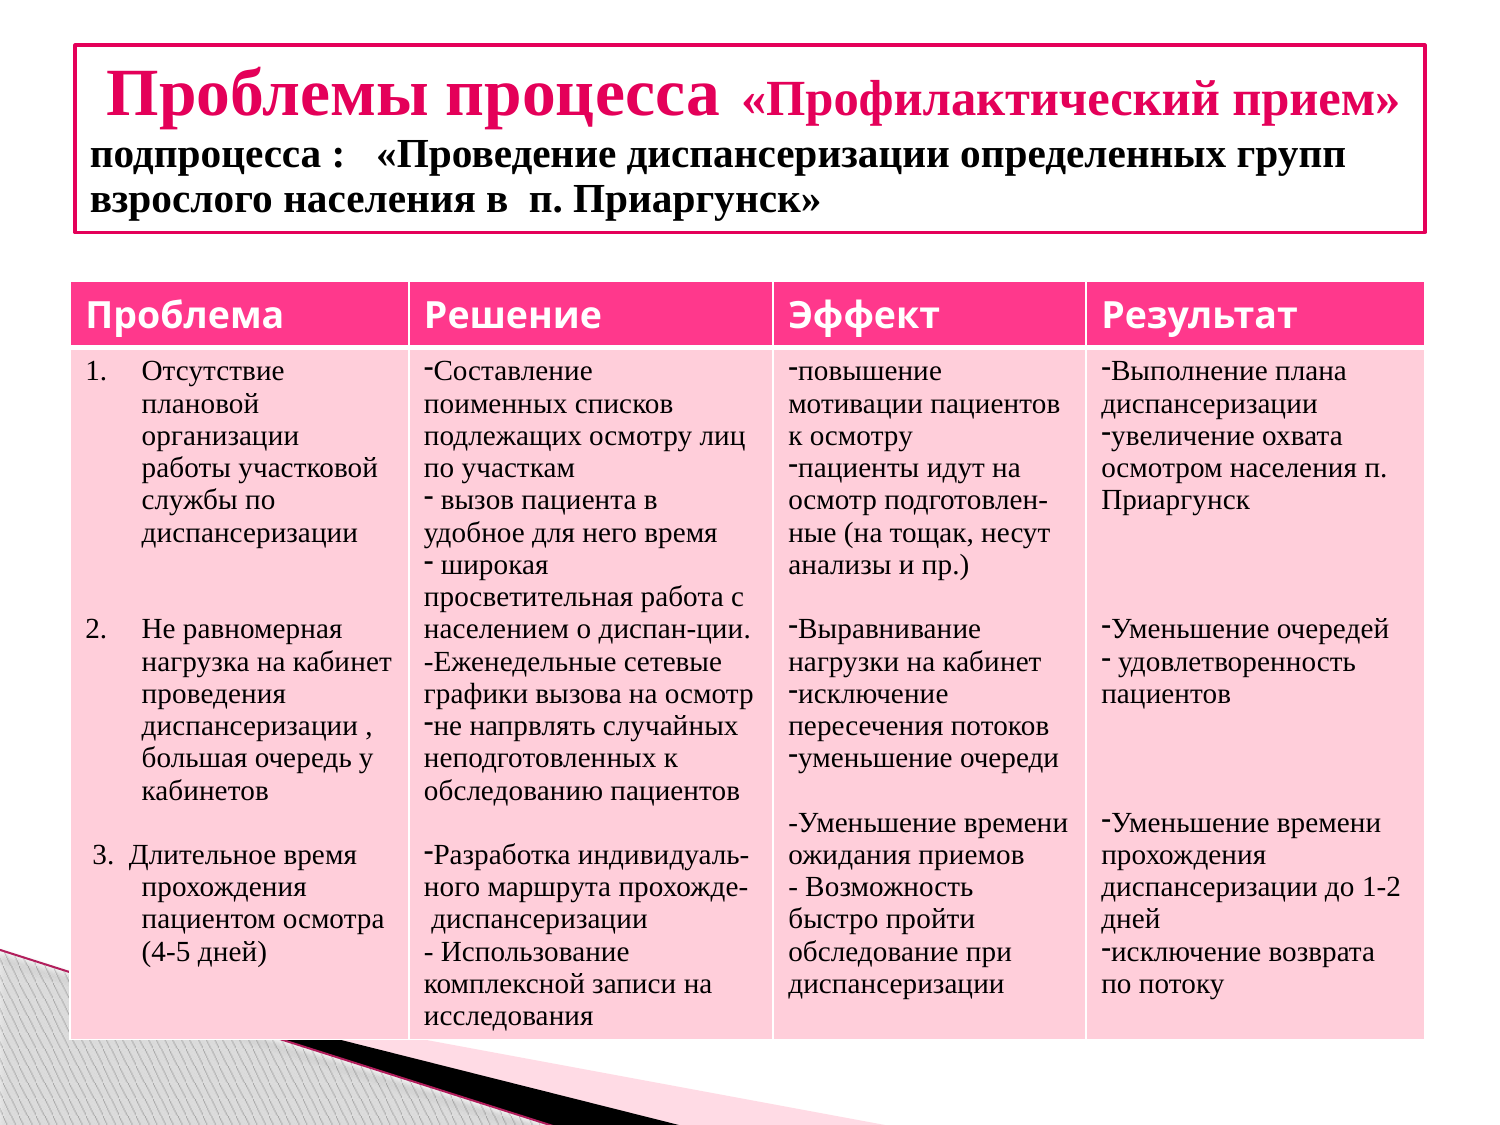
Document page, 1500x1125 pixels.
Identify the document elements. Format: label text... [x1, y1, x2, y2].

table_cell Выполнение плана диспансеризации увеличение охвата осмотром населения п. Приаргунск Уменьшение очередей удовлетворенность пациентов Уменьшение времени прохождения диспансеризации до 1-2 дней исключение возврата по потоку [1087, 350, 1424, 1039]
table_header Эффект [774, 282, 1085, 345]
table_header Решение [410, 282, 772, 345]
table_cell Составление поименных списков подлежащих осмотру лиц по участкам вызов пациента в удобное для него время широкая просветительная работа с населением о диспан-ции. -Еженедельные сетевые графики вызова на осмотр не напрвлять случайных неподготовленных к обследованию пациентов Разработка индивидуаль- ного маршрута прохожде- диспансеризации - Использование комплексной записи на исследования [410, 350, 772, 1039]
table_cell Отсутствие плановой организации работы участковой службы по диспансеризации Не равномерная нагрузка на кабинет проведения диспансеризации , большая очередь у кабинетов 3. Длительное время прохождения пациентом осмотра (4-5 дней) [71, 350, 408, 1039]
table_cell повышение мотивации пациентов к осмотру пациенты идут на осмотр подготовлен- ные (на тощак, несут анализы и пр.) Выравнивание нагрузки на кабинет исключение пересечения потоков уменьшение очереди -Уменьшение времени ожидания приемов - Возможность быстро пройти обследование при диспансеризации [774, 350, 1085, 1039]
table_header Проблема [71, 282, 408, 345]
table_header Результат [1087, 282, 1424, 345]
title Проблемы процесса «Профилактический прием» подпроцесса : «Проведение диспансеризации определенных групп взрослого населения в п. Приаргунск» [75, 45, 1425, 233]
